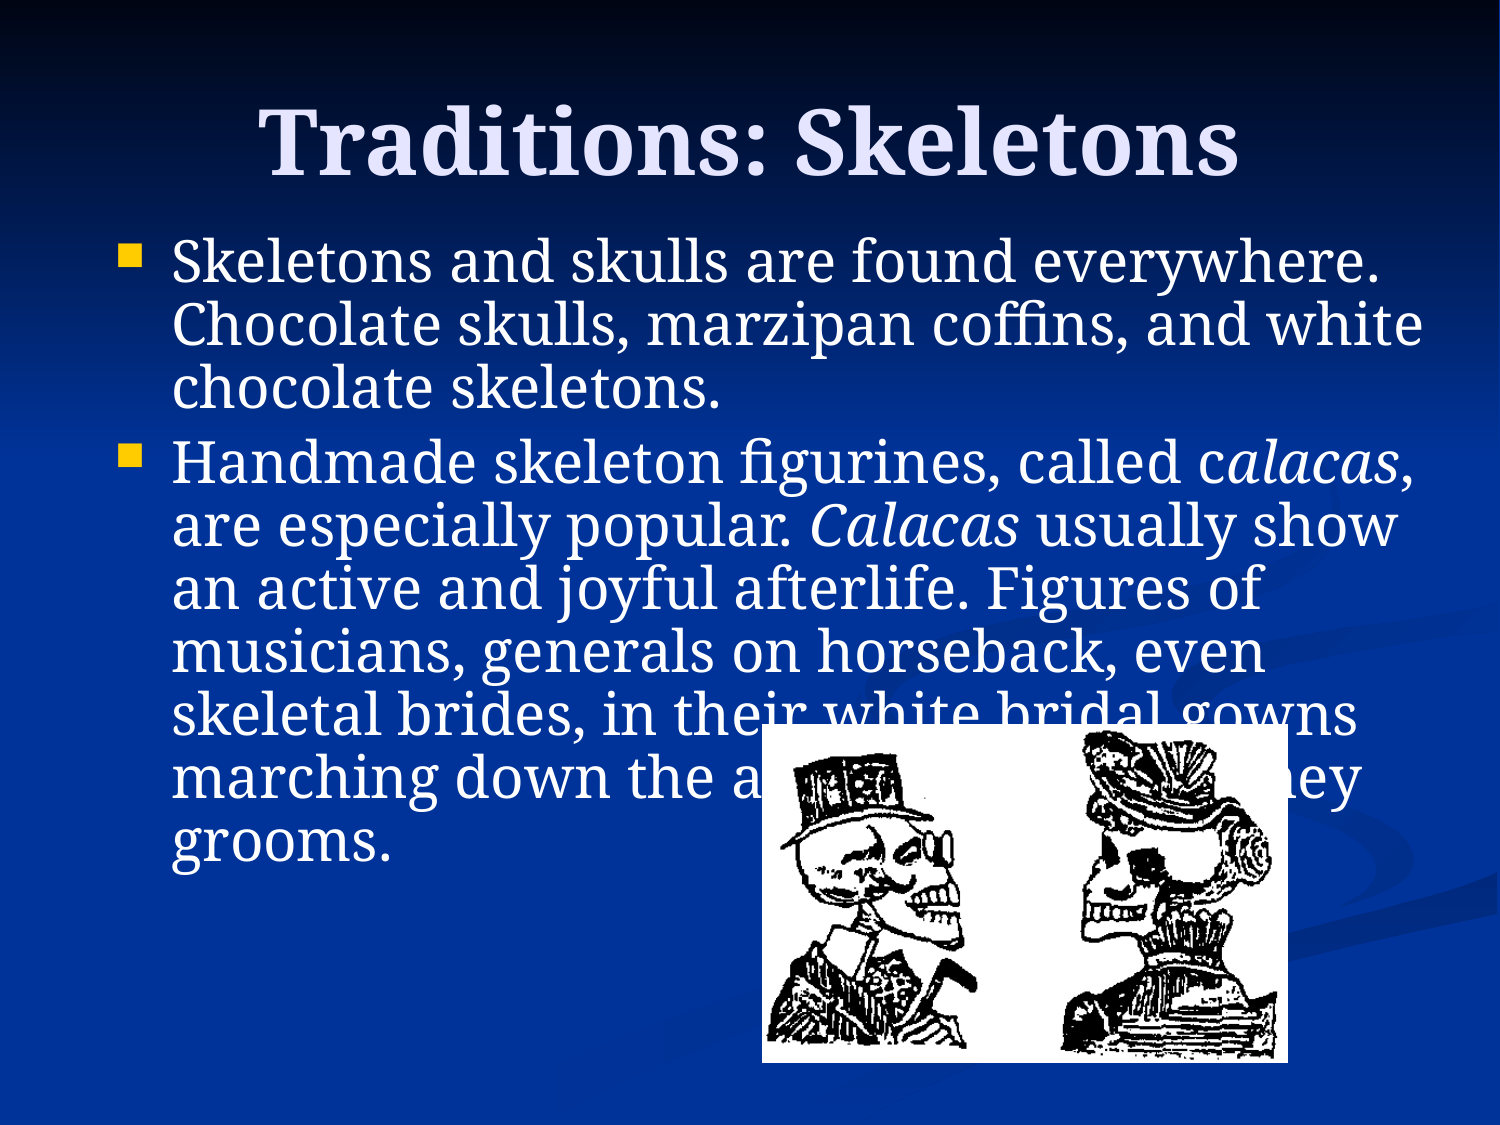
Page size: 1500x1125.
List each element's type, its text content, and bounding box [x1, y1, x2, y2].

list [762, 724, 1288, 1064]
title Traditions: Skeletons [74, 44, 1426, 233]
list Skeletons and skulls are found everywhere. Chocolate skulls, marzipan coffins, and white chocolate skeletons. Handmade skeleton figurines, called calacas, are especially popular. Calacas usually show an active and joyful afterlife. Figures of musicians, generals on horseback, even skeletal brides, in their white bridal gowns marching down the aisles with their boney grooms. [99, 224, 1451, 788]
